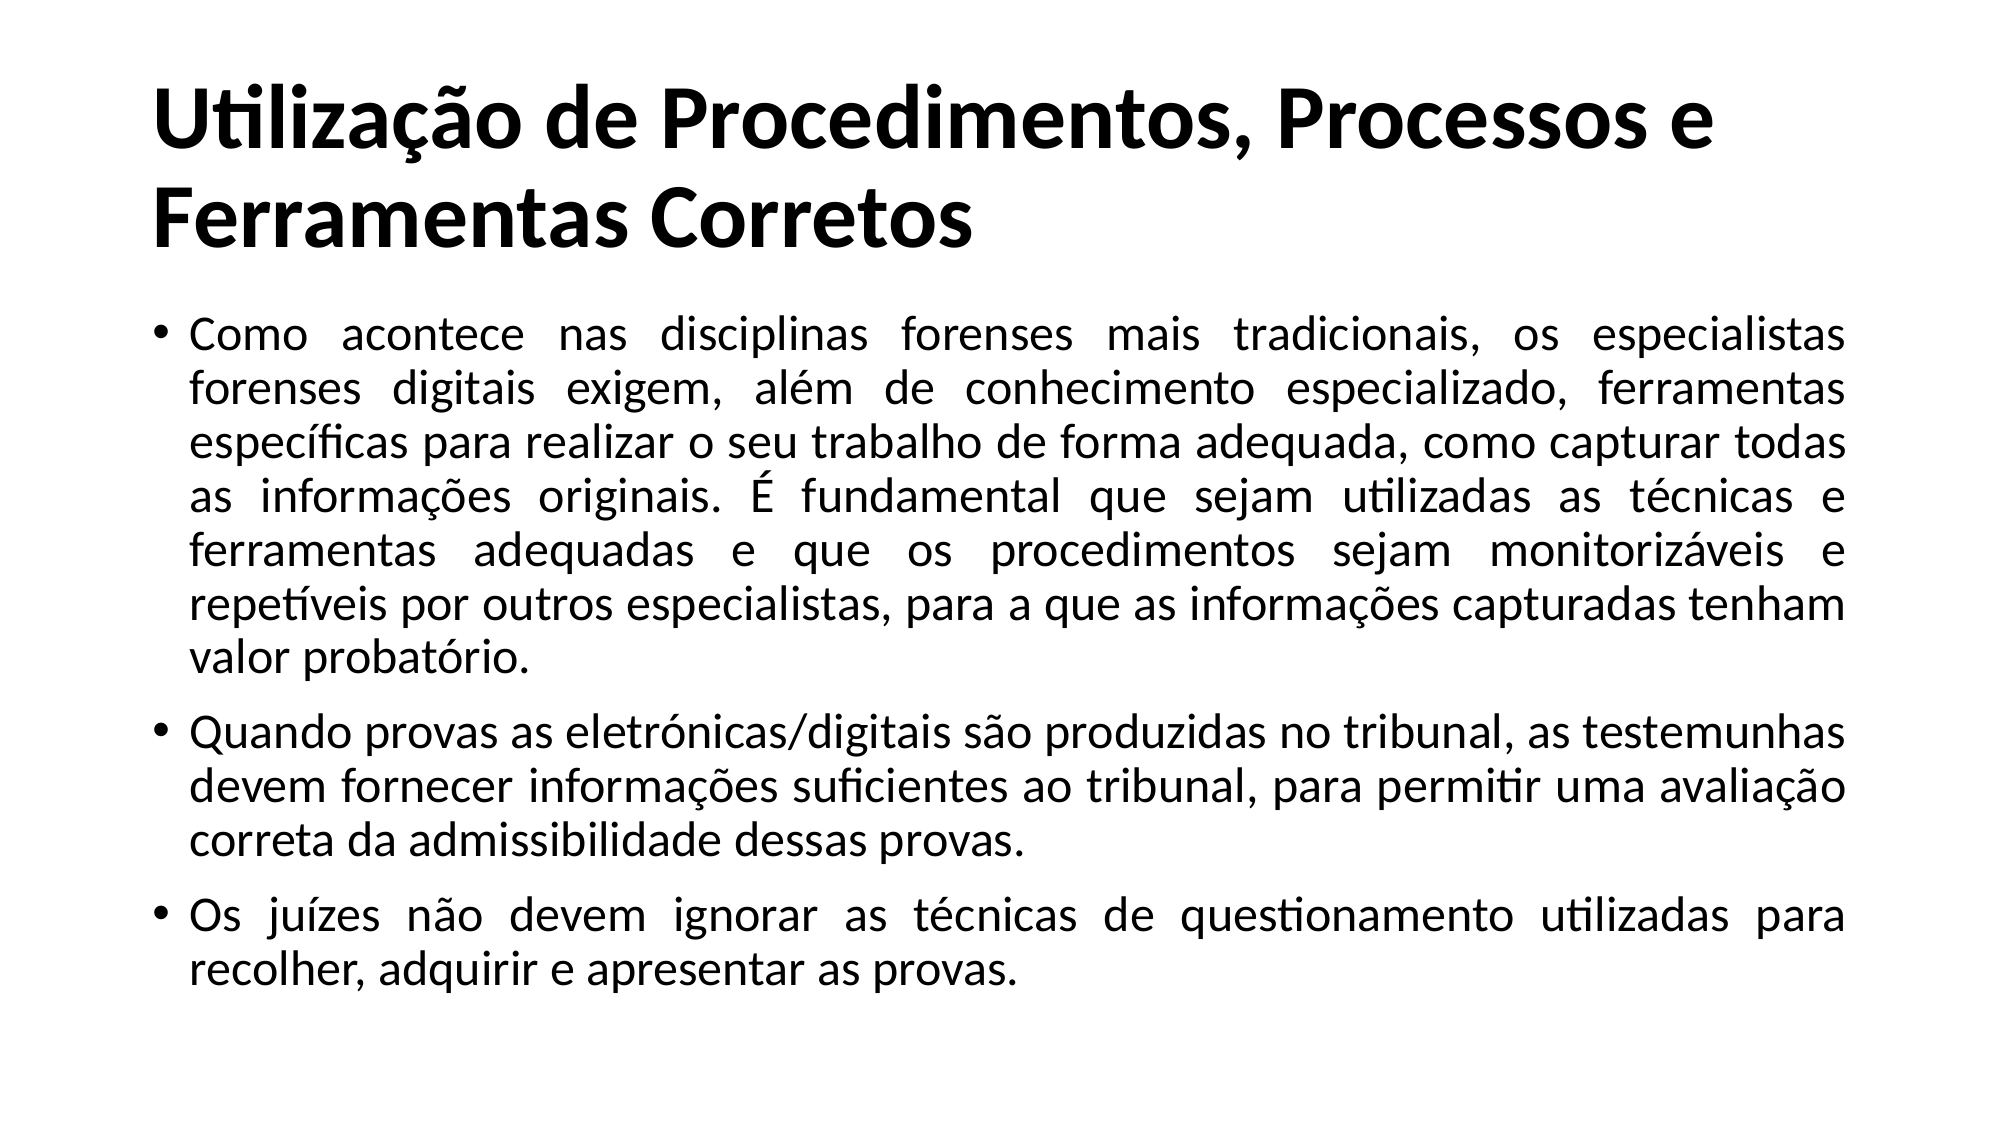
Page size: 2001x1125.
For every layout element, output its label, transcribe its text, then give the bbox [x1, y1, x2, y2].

title Utilização de Procedimentos, Processos e Ferramentas Corretos [137, 59, 1973, 278]
list Como acontece nas disciplinas forenses mais tradicionais, os especialistas forenses digitais exigem, além de conhecimento especializado, ferramentas específicas para realizar o seu trabalho de forma adequada, como capturar todas as informações originais. É fundamental que sejam utilizadas as técnicas e ferramentas adequadas e que os procedimentos sejam monitorizáveis e repetíveis por outros especialistas, para a que as informações capturadas tenham valor probatório. Quando provas as eletrónicas/digitais são produzidas no tribunal, as testemunhas devem fornecer informações suficientes ao tribunal, para permitir uma avaliação correta da admissibilidade dessas provas. Os juízes não devem ignorar as técnicas de questionamento utilizadas para recolher, adquirir e apresentar as provas. [137, 299, 1863, 1090]
